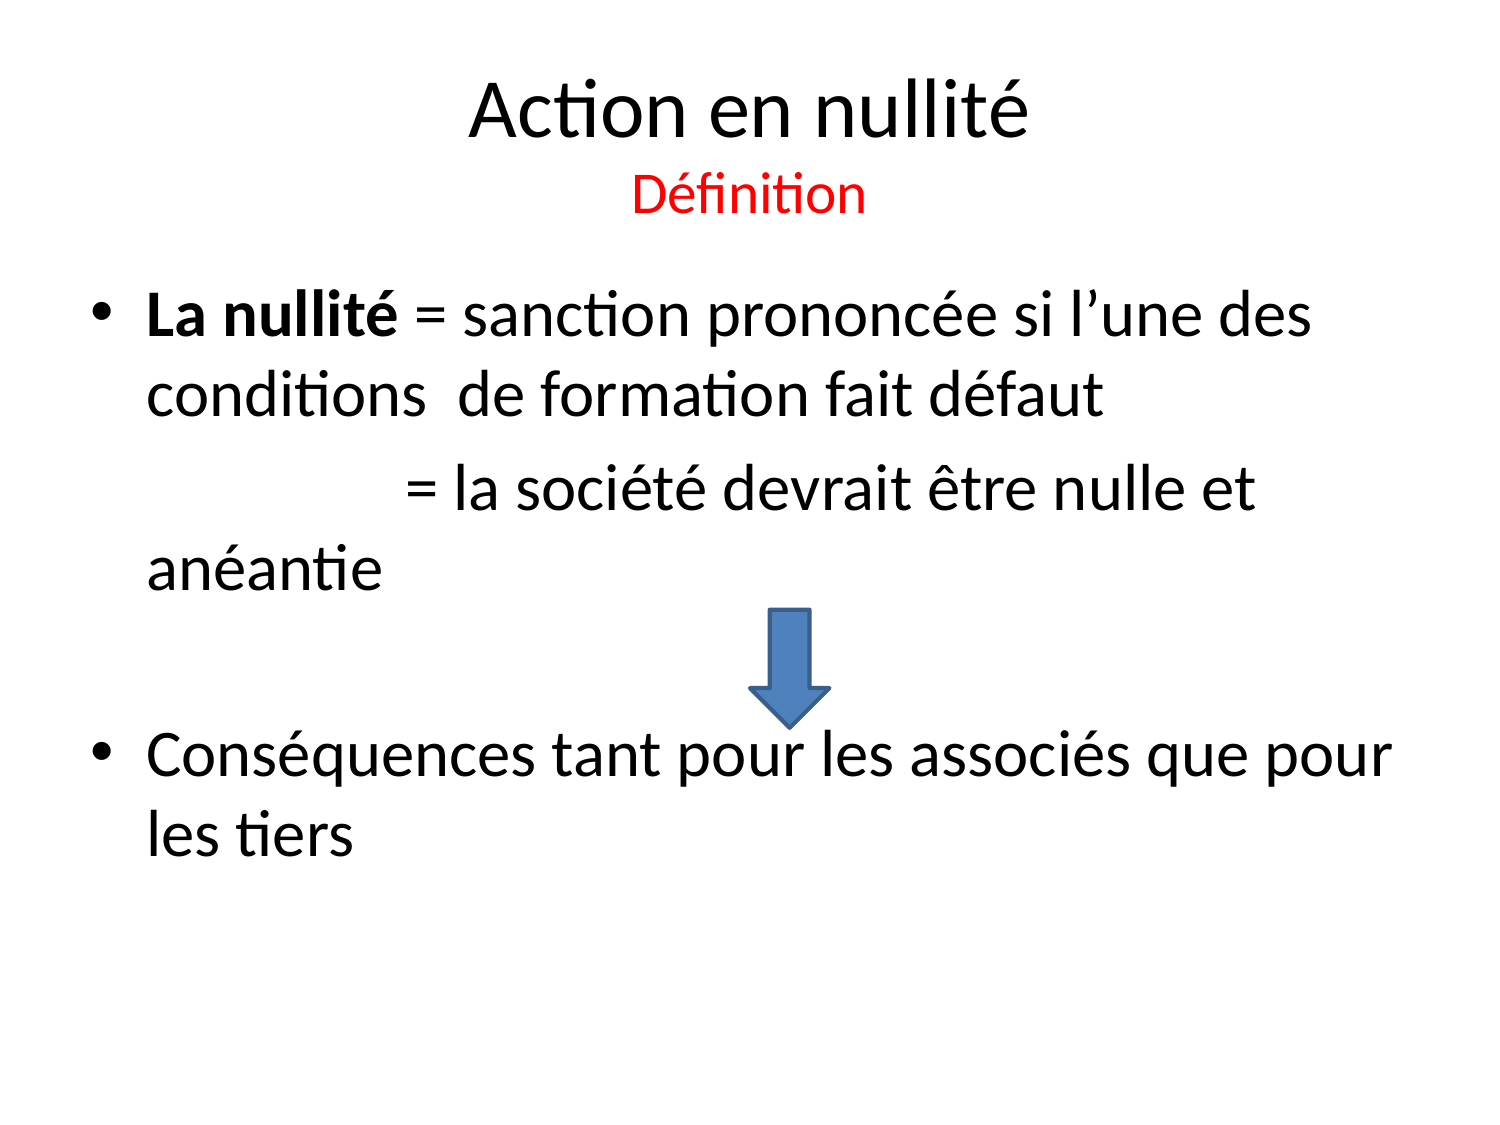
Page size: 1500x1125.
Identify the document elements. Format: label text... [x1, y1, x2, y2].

text_box [748, 607, 832, 730]
list La nullité = sanction prononcée si l’une des conditions de formation fait défaut = la société devrait être nulle et anéantie Conséquences tant pour les associés que pour les tiers [75, 262, 1425, 1005]
title Action en nullité Définition [75, 45, 1425, 233]
